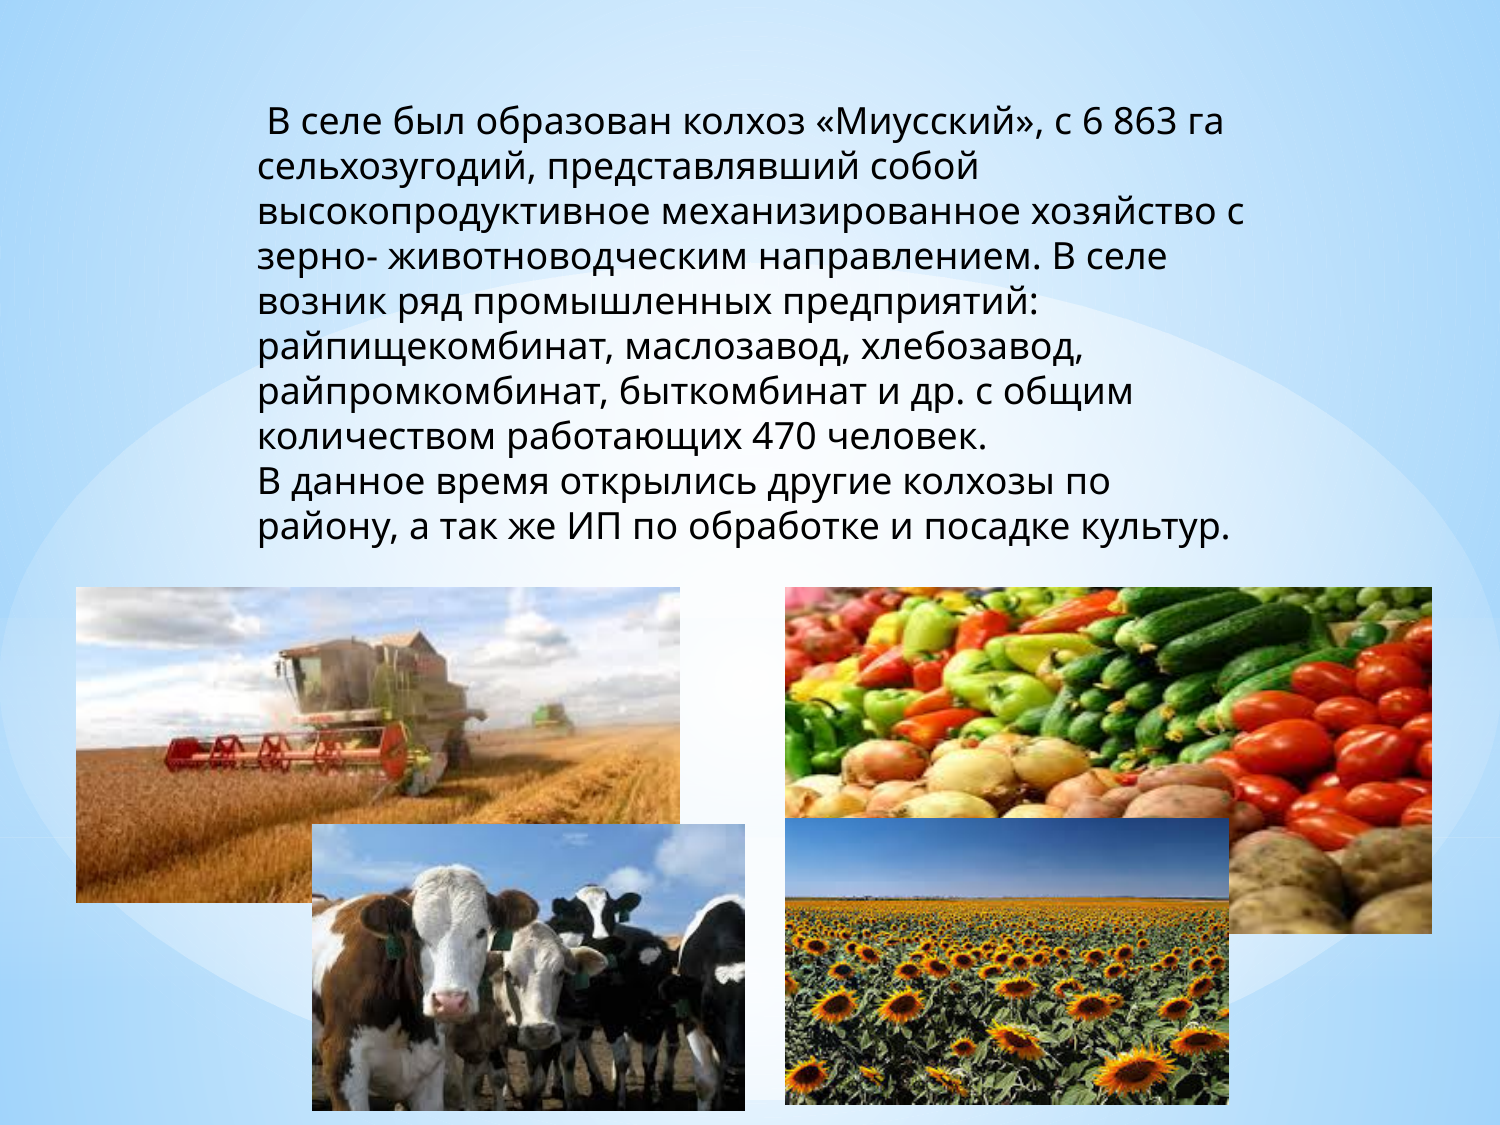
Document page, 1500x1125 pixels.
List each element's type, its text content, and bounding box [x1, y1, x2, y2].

picture [76, 587, 745, 1111]
picture [785, 587, 1433, 1105]
text_box В селе был образован колхоз «Миусский», с 6 863 га сельхозугодий, представлявший собой высокопродуктивное механизированное хозяйство с зерно- животноводческим направлением. В селе возник ряд промышленных предприятий: райпищекомбинат, маслозавод, хлебозавод, райпромкомбинат, быткомбинат и др. с общим количеством работающих 470 человек. В данное время открылись другие колхозы по району, а так же ИП по обработке и посадке культур. [242, 89, 1270, 555]
